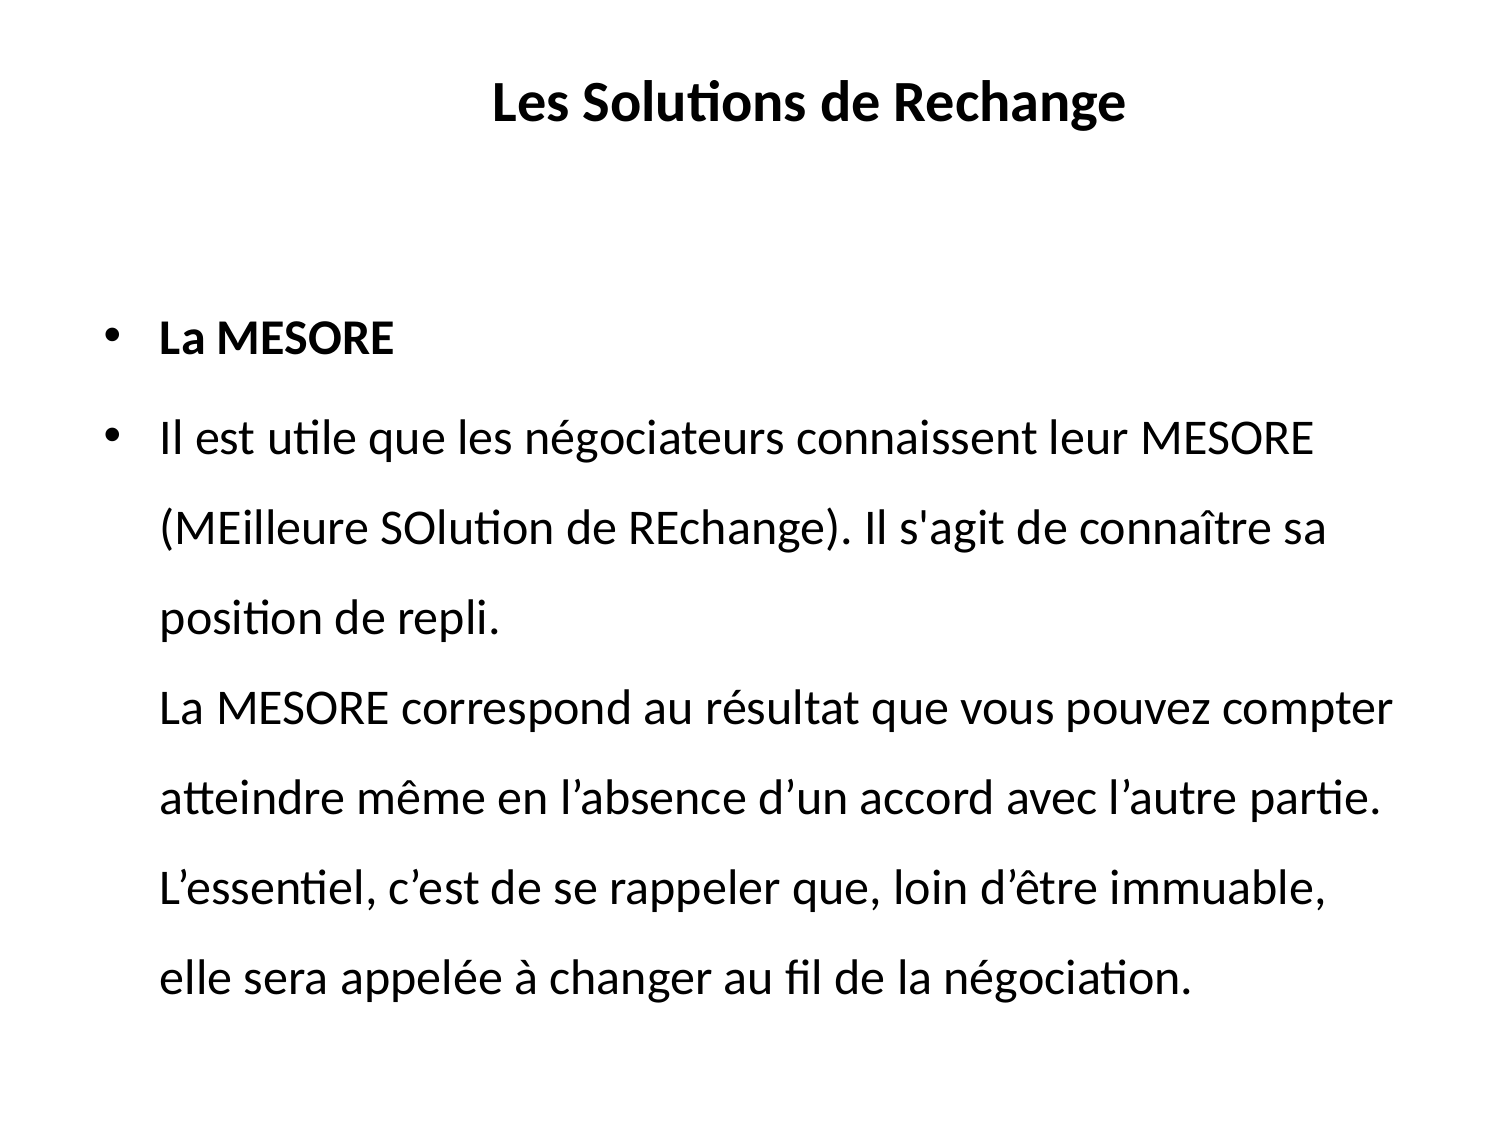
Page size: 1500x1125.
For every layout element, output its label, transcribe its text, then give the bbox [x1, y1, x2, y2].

title Les Solutions de Rechange [164, 23, 1443, 173]
list La MESORE Il est utile que les négociateurs connaissent leur MESORE (MEilleure SOlution de REchange). Il s'agit de connaître sa position de repli. La MESORE correspond au résultat que vous pouvez compter atteindre même en l’absence d’un accord avec l’autre partie. L’essentiel, c’est de se rappeler que, loin d’être immuable, elle sera appelée à changer au fil de la négociation. [88, 267, 1422, 943]
